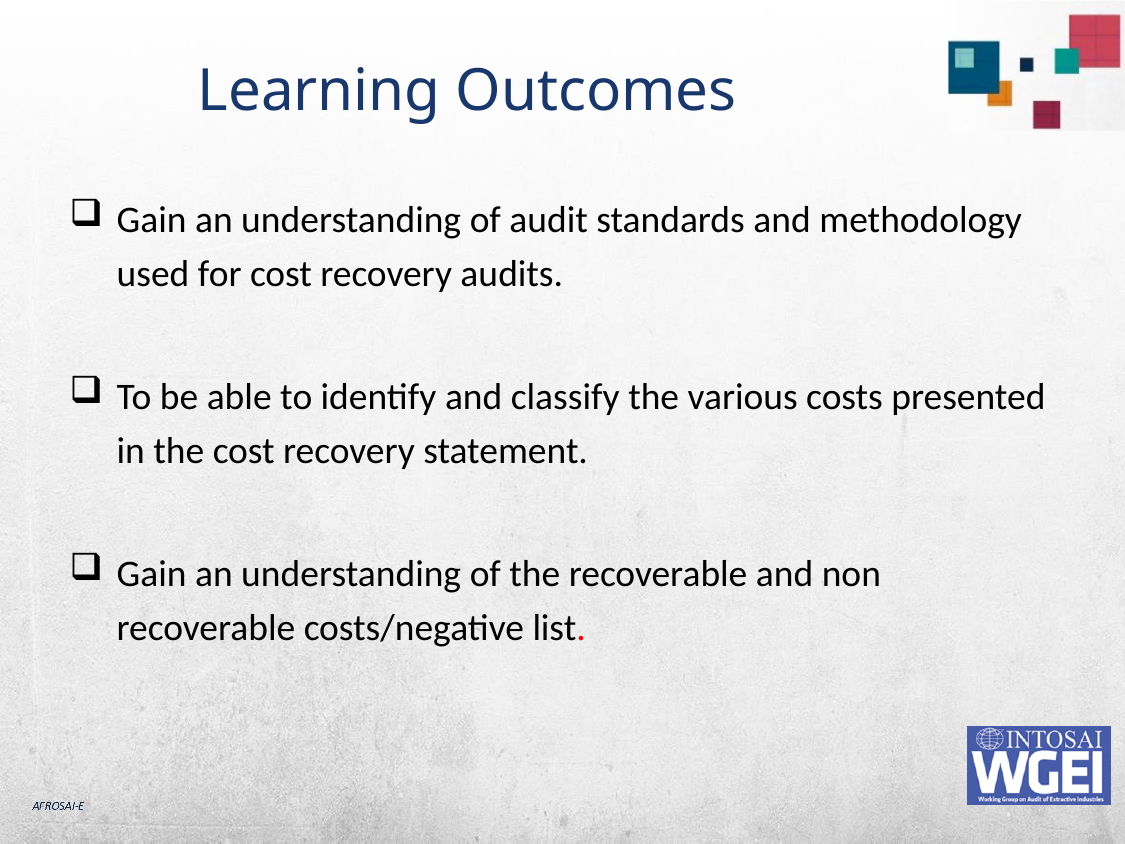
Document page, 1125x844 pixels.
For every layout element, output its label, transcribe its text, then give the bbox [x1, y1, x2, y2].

title Learning Outcomes [56, 33, 879, 153]
picture [955, 48, 974, 67]
list Gain an understanding of audit standards and methodology used for cost recovery audits. To be able to identify and classify the various costs presented in the cost recovery statement. Gain an understanding of the recoverable and non recoverable costs/negative list. [56, 179, 1069, 766]
picture [0, 0, 1125, 844]
picture [949, 1, 1124, 130]
